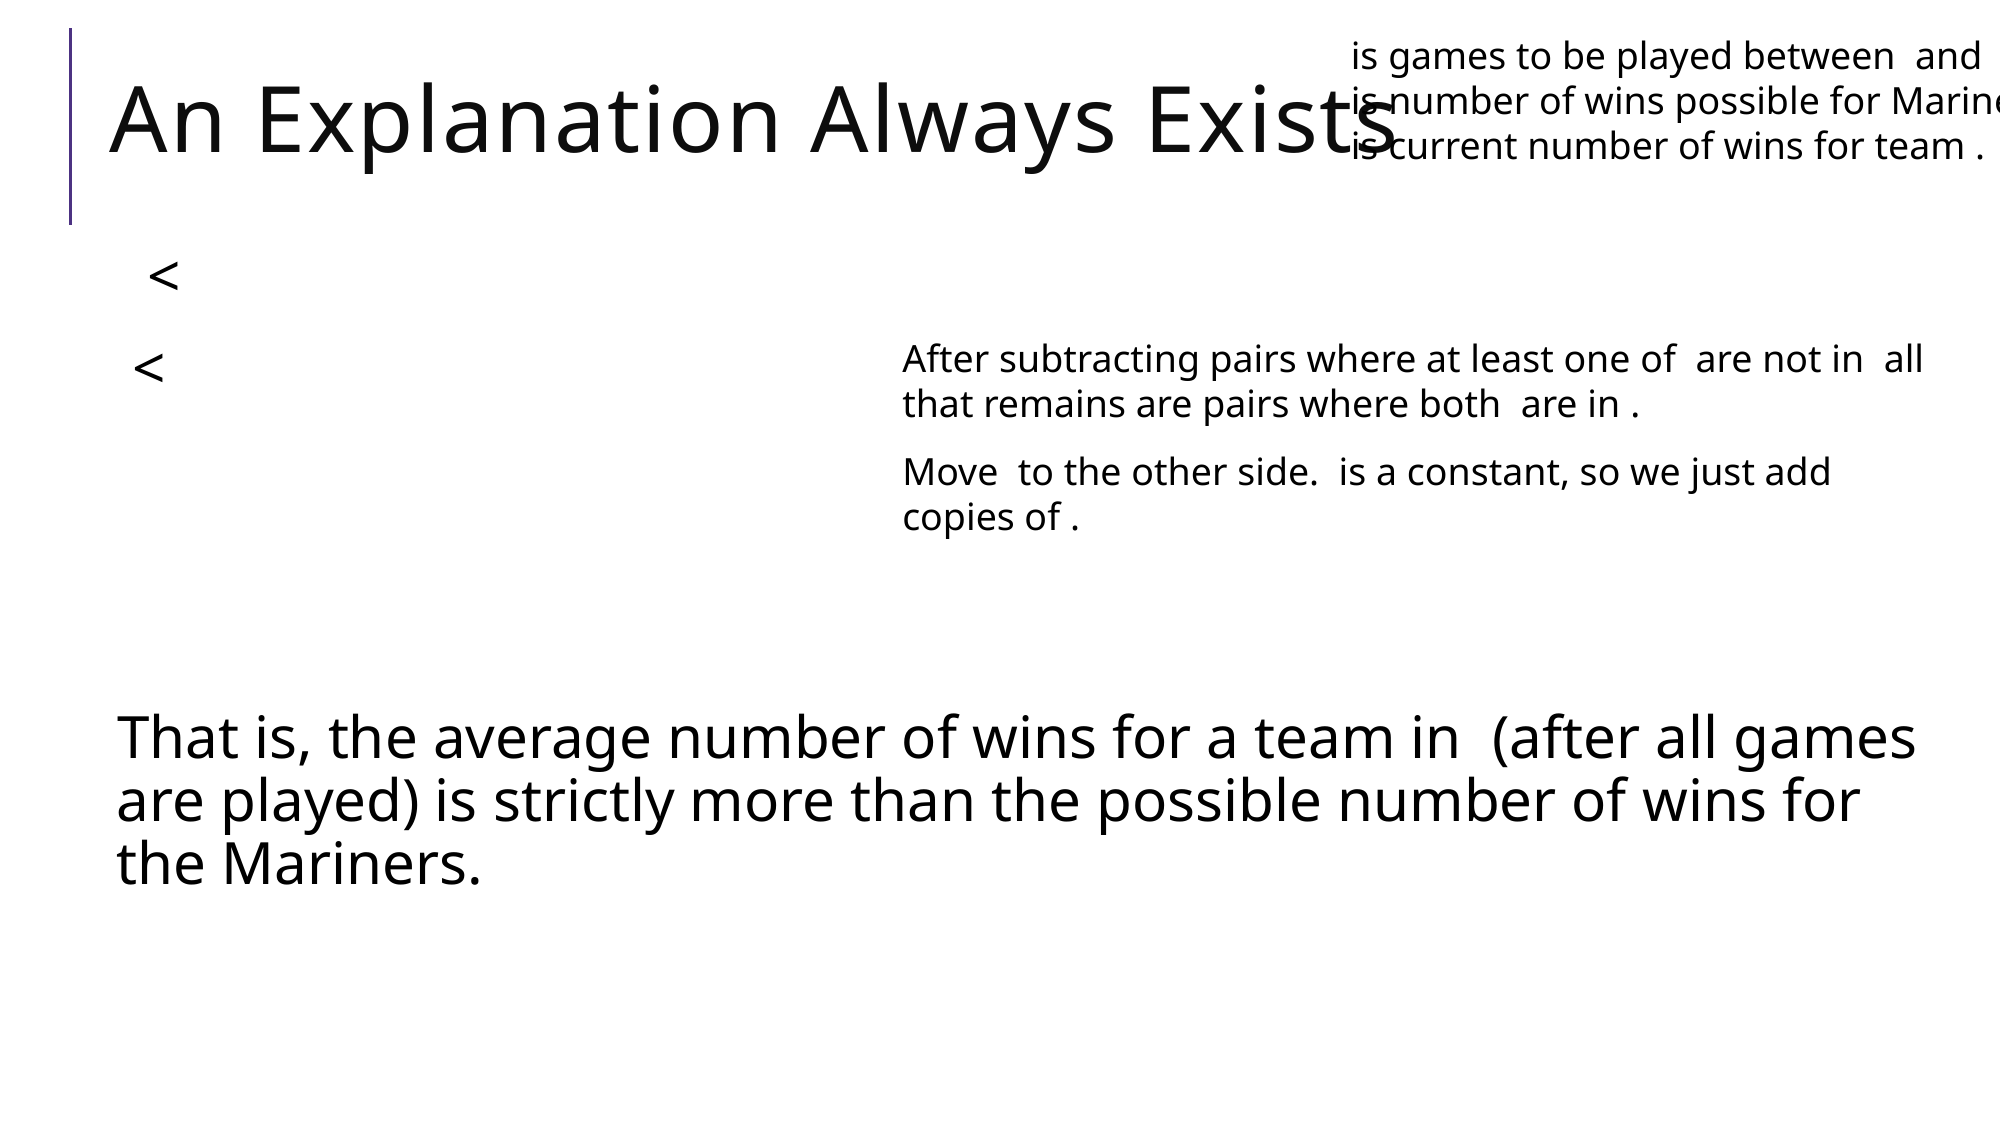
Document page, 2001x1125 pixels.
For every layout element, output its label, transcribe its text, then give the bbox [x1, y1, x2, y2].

title An Explanation Always Exists [94, 43, 1930, 210]
